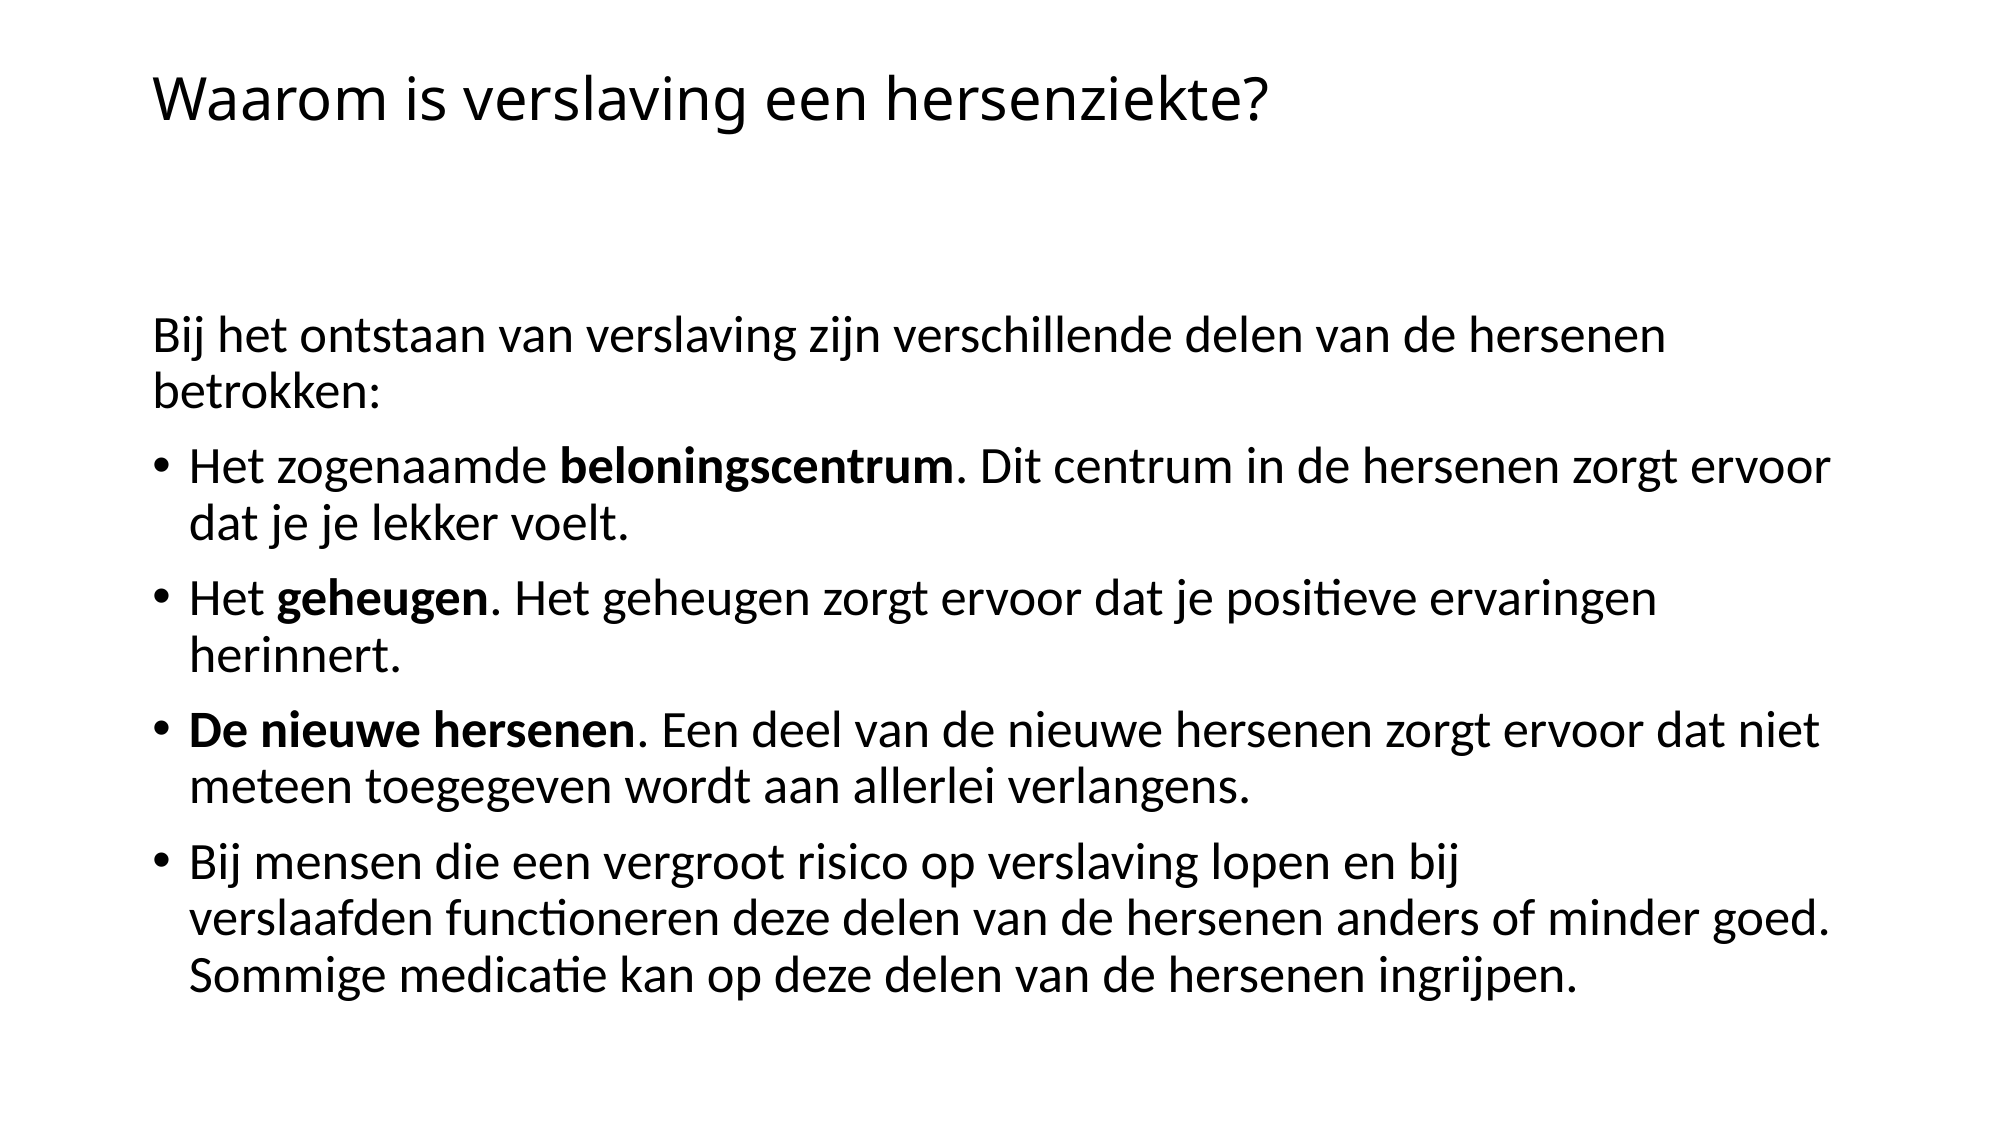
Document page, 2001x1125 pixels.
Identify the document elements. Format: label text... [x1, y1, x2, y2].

list Bij het ontstaan van verslaving zijn verschillende delen van de hersenen betrokken: Het zogenaamde beloningscentrum. Dit centrum in de hersenen zorgt ervoor dat je je lekker voelt. Het geheugen. Het geheugen zorgt ervoor dat je positieve ervaringen herinnert. De nieuwe hersenen. Een deel van de nieuwe hersenen zorgt ervoor dat niet meteen toegegeven wordt aan allerlei verlangens. Bij mensen die een vergroot risico op verslaving lopen en bij verslaafden functioneren deze delen van de hersenen anders of minder goed. Sommige medicatie kan op deze delen van de hersenen ingrijpen. [137, 299, 1863, 1014]
title Waarom is verslaving een hersenziekte? [137, 59, 1863, 278]
